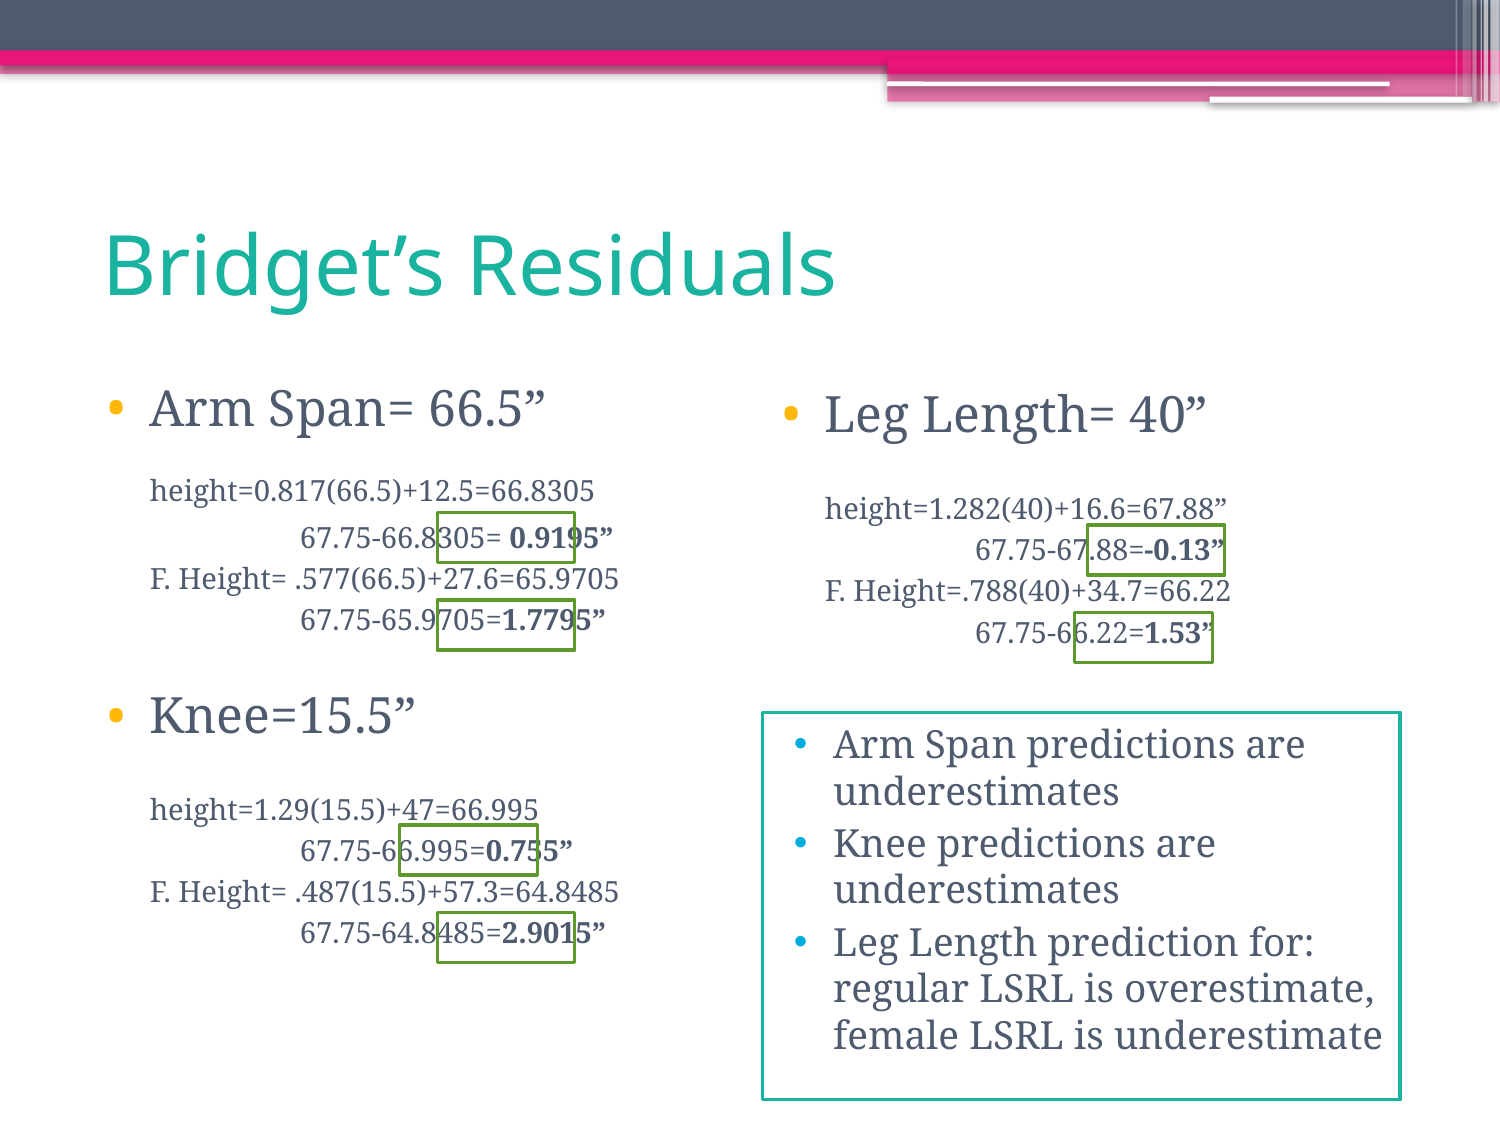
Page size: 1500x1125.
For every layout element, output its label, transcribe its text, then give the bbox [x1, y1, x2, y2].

list Arm Span= 66.5” height=0.817(66.5)+12.5=66.8305 67.75-66.8305= 0.9195” F. Height= .577(66.5)+27.6=65.9705 67.75-65.9705=1.7795” Knee=15.5” height=1.29(15.5)+47=66.995 67.75-66.995=0.755” F. Height= .487(15.5)+57.3=64.8485 67.75-64.8485=2.9015” [75, 368, 688, 1079]
text_box [436, 511, 576, 564]
text_box [1073, 611, 1214, 664]
title Bridget’s Residuals [87, 174, 1438, 350]
text_box [436, 911, 576, 964]
text_box [1086, 523, 1226, 577]
text_box [436, 598, 576, 652]
text_box [398, 823, 539, 877]
text_box Arm Span predictions are underestimates Knee predictions are underestimates Leg Length prediction for: regular LSRL is overestimate, female LSRL is underestimate [761, 711, 1402, 1101]
text_box Leg Length= 40” height=1.282(40)+16.6=67.88” 67.75-67.88=-0.13” F. Height=.788(40)+34.7=66.22 67.75-66.22=1.53” [749, 374, 1363, 738]
